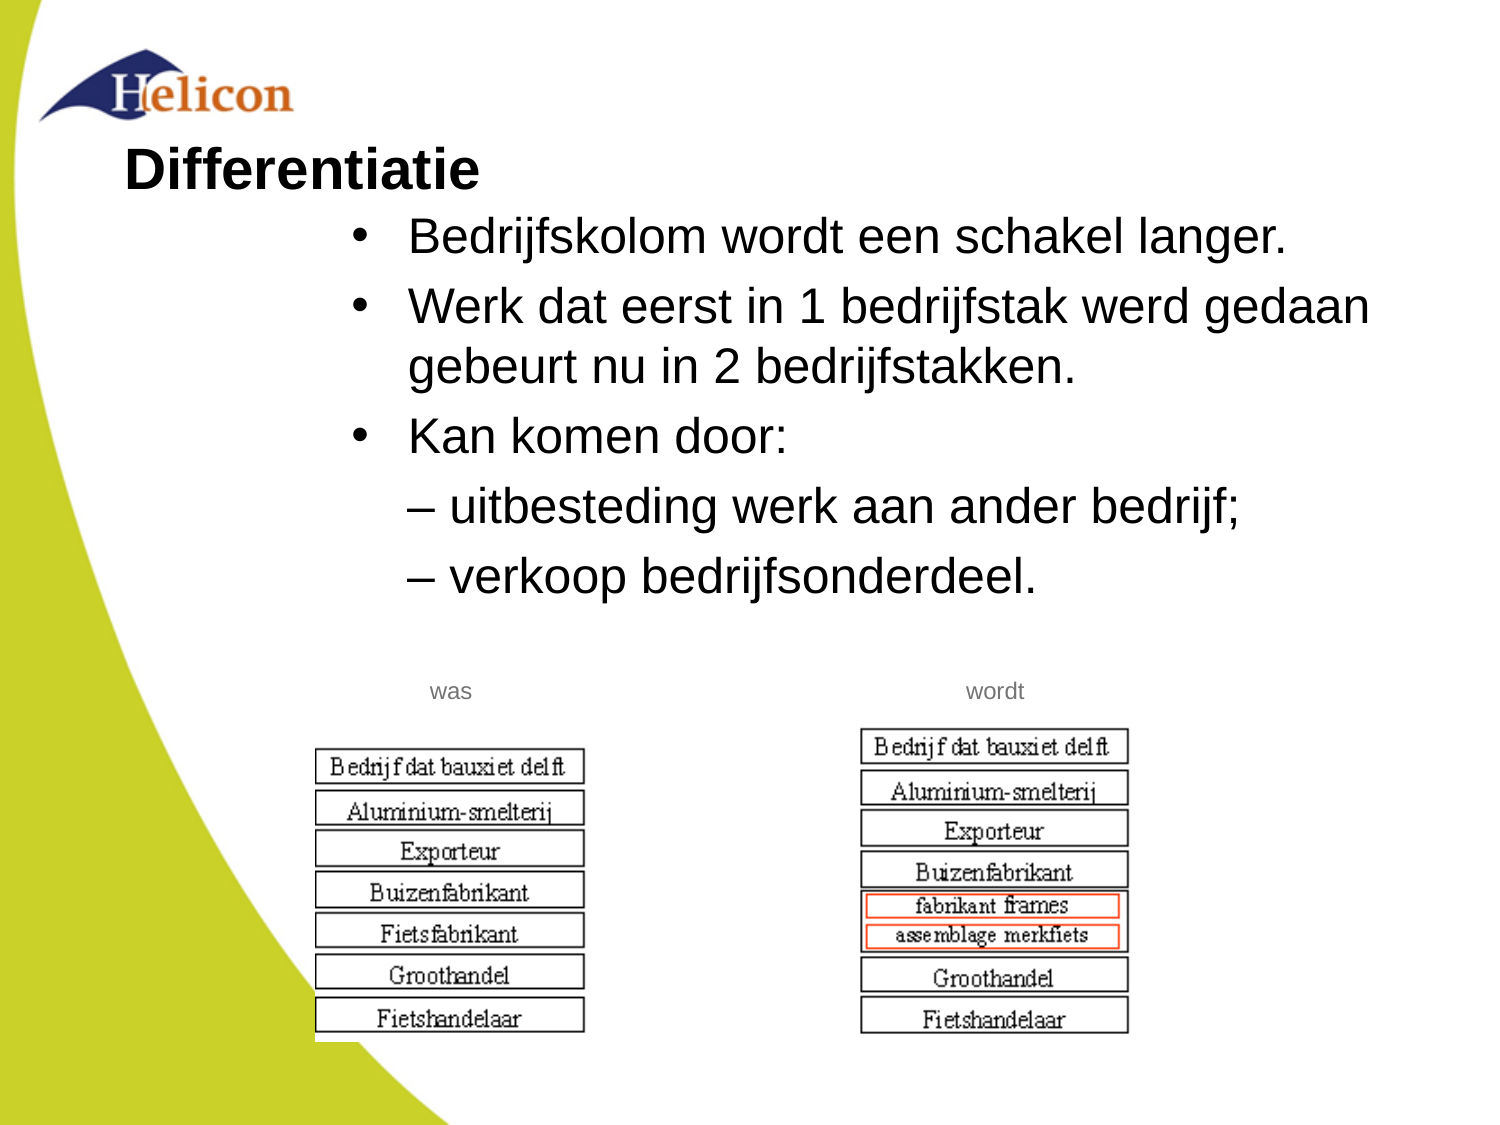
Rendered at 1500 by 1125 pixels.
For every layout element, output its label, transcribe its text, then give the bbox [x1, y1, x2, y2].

title Differentiatie [109, 72, 1460, 260]
picture [0, 0, 1500, 1125]
list Bedrijfskolom wordt een schakel langer. Werk dat eerst in 1 bedrijfstak werd gedaan gebeurt nu in 2 bedrijfstakken. Kan komen door: – uitbesteding werk aan ander bedrijf; – verkoop bedrijfsonderdeel. [336, 196, 1425, 1005]
